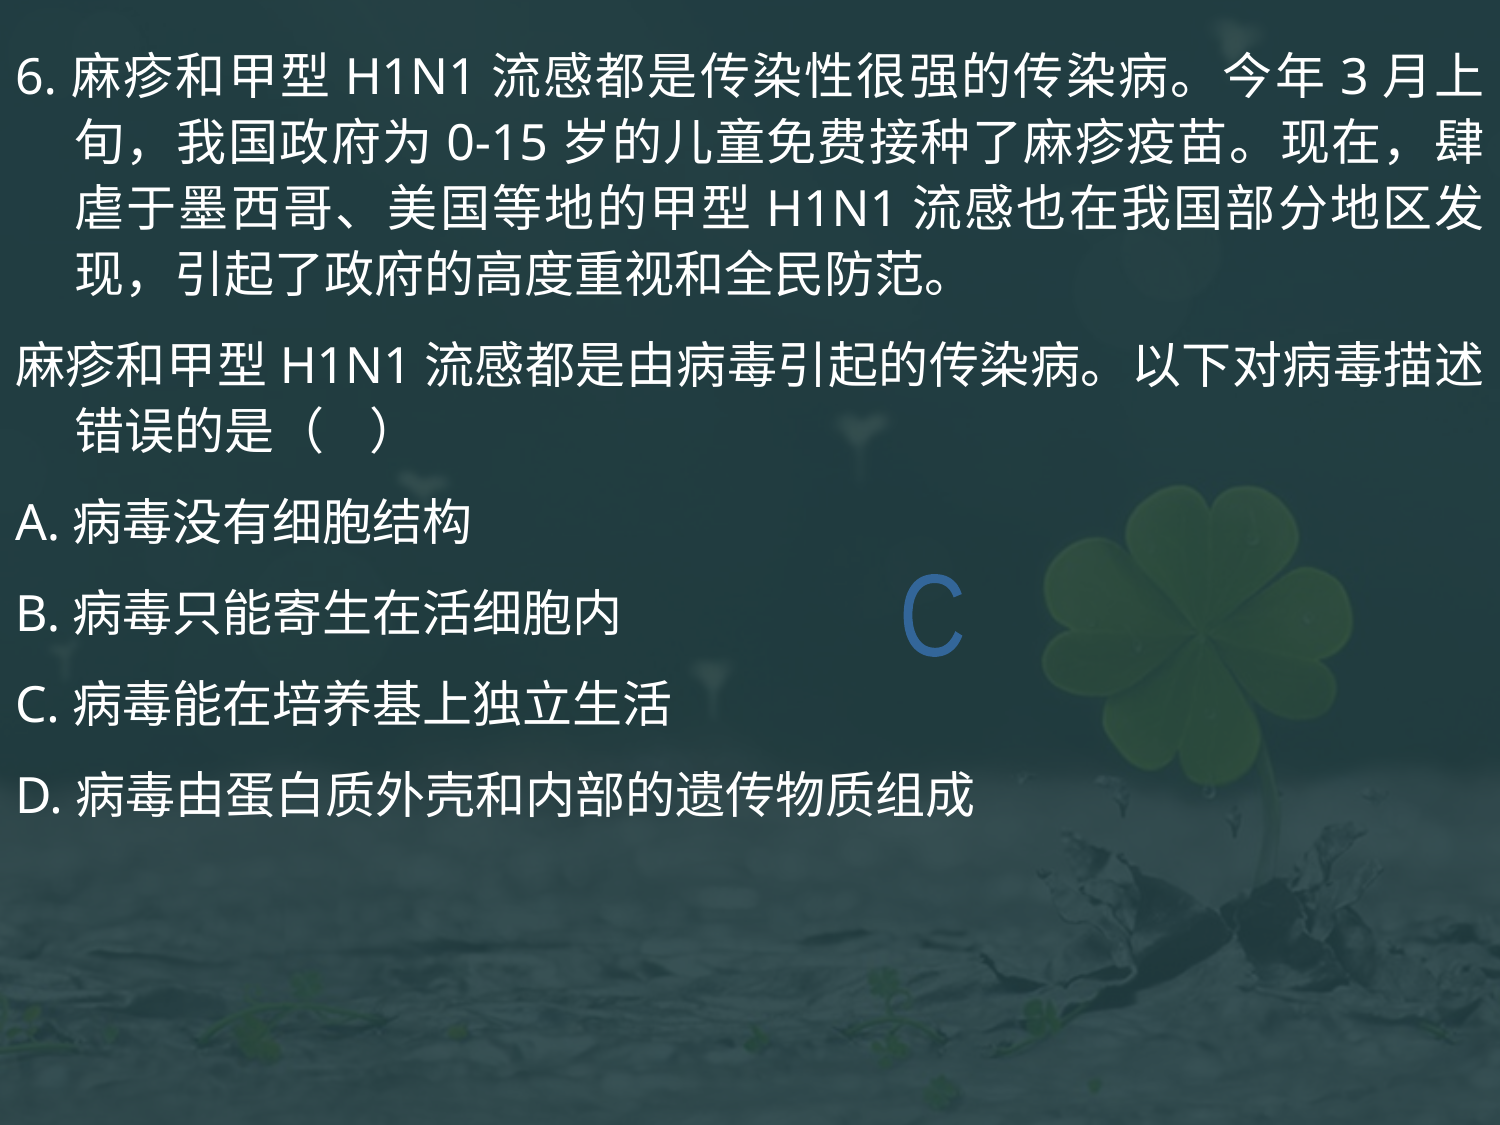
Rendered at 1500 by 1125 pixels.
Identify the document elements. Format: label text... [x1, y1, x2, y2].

list 6.麻疹和甲型H1N1流感都是传染性很强的传染病。今年3月上旬，我国政府为0-15岁的儿童免费接种了麻疹疫苗。现在，肆虐于墨西哥、美国等地的甲型H1N1流感也在我国部分地区发现，引起了政府的高度重视和全民防范。 麻疹和甲型H1N1流感都是由病毒引起的传染病。以下对病毒描述错误的是（ ） A.病毒没有细胞结构 B.病毒只能寄生在活细胞内 C.病毒能在培养基上独立生活 D.病毒由蛋白质外壳和内部的遗传物质组成 [0, 31, 1500, 1071]
